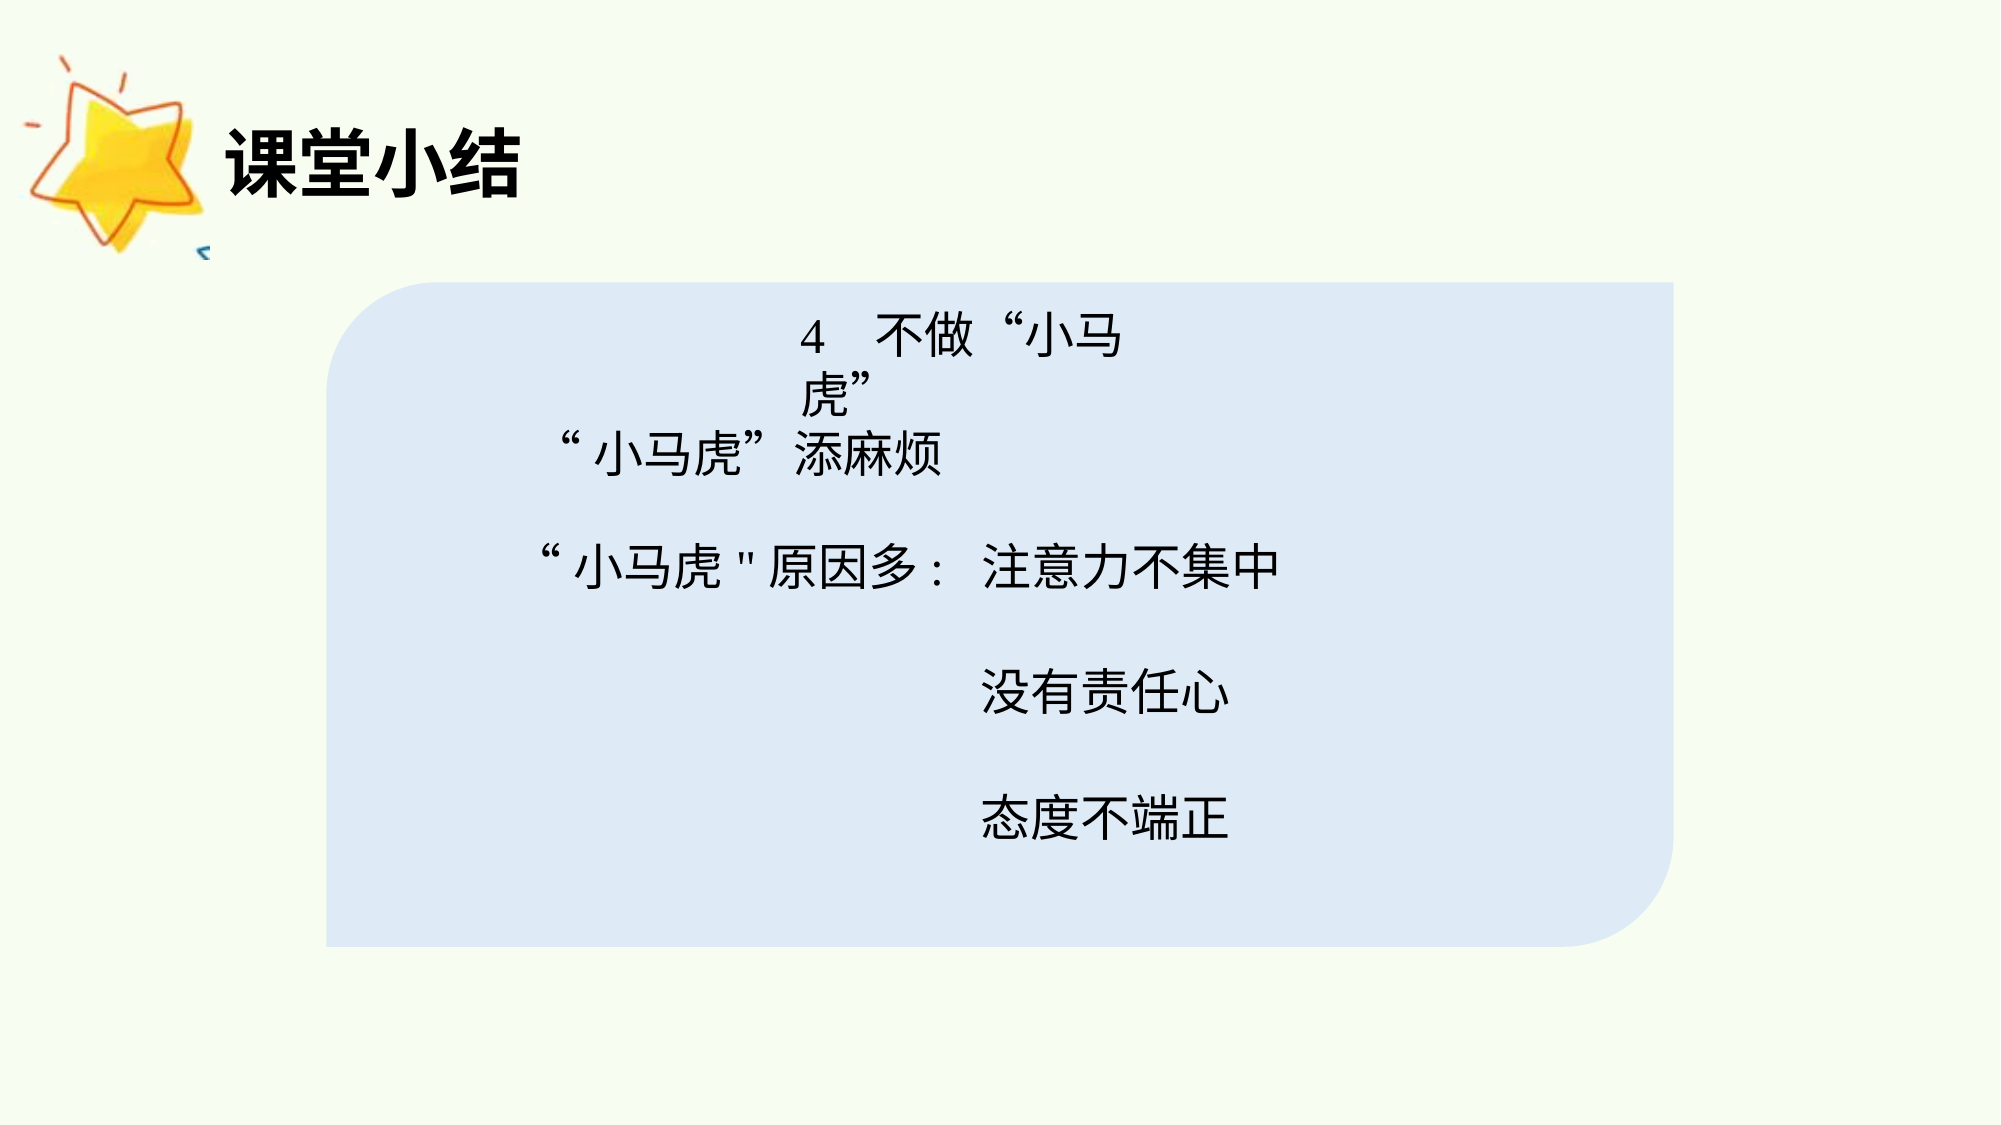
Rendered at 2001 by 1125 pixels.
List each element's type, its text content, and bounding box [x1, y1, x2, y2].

picture [15, 54, 210, 260]
text_box 课堂小结 [210, 109, 786, 214]
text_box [326, 282, 1674, 947]
